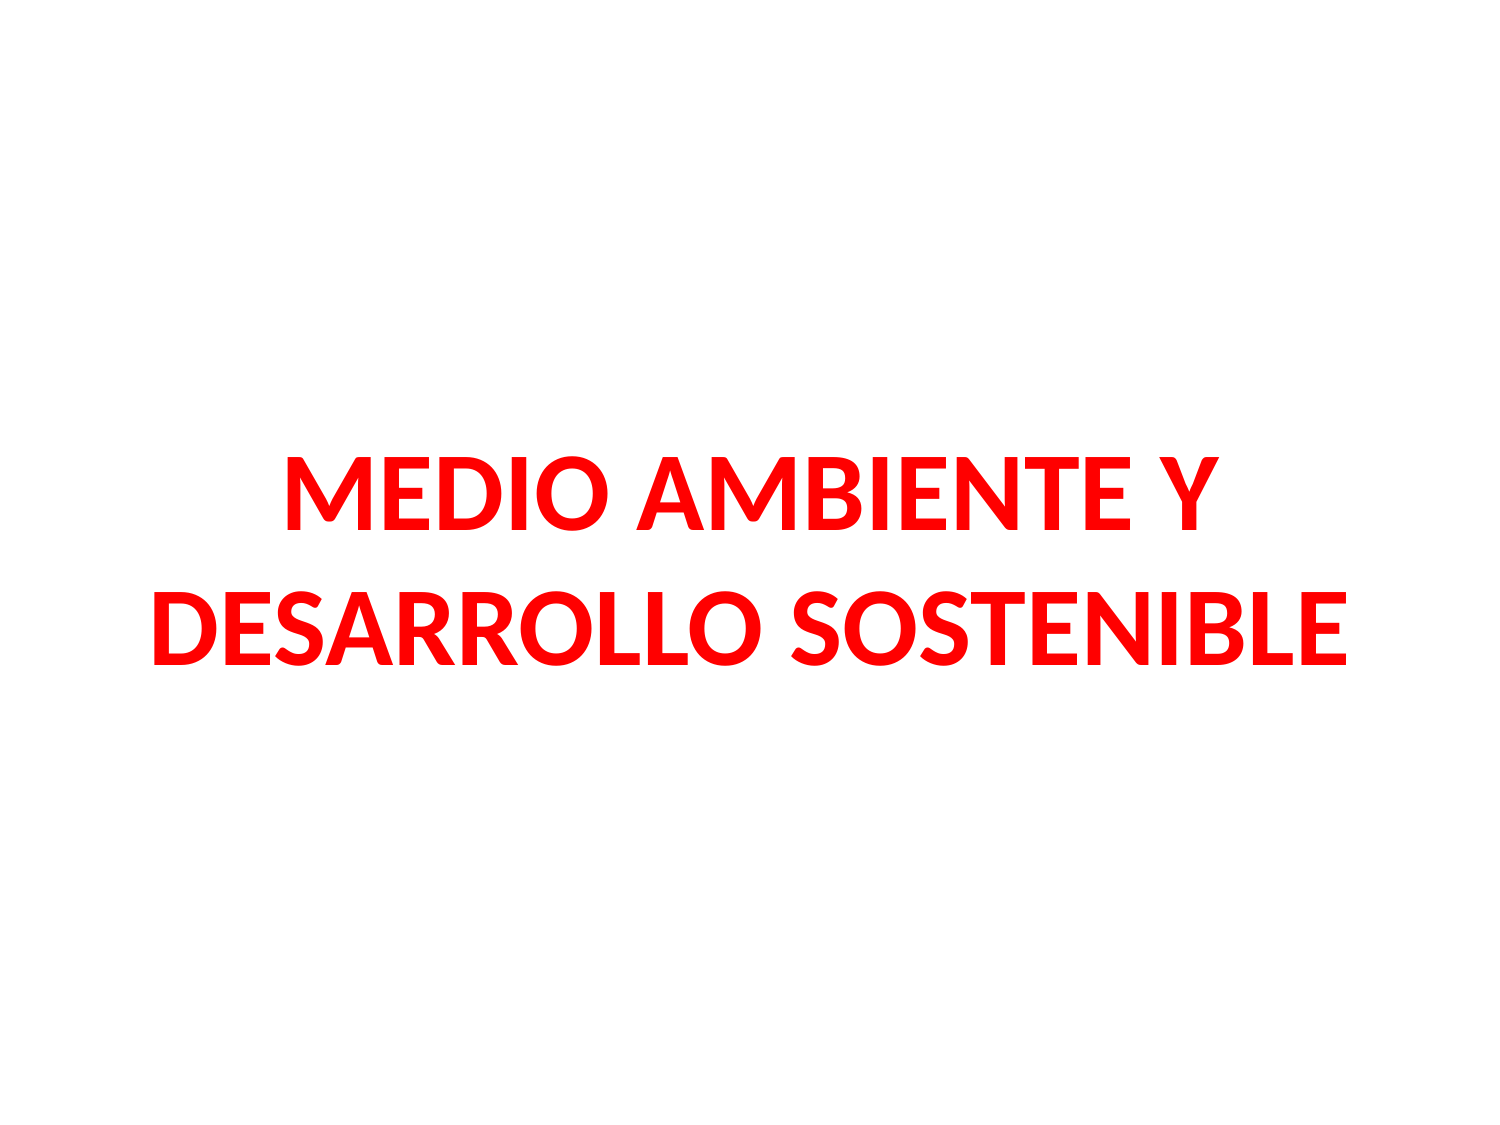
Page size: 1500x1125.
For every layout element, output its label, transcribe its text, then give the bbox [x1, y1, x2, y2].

text_box MEDIO AMBIENTE Y DESARROLLO SOSTENIBLE [0, 410, 1500, 696]
